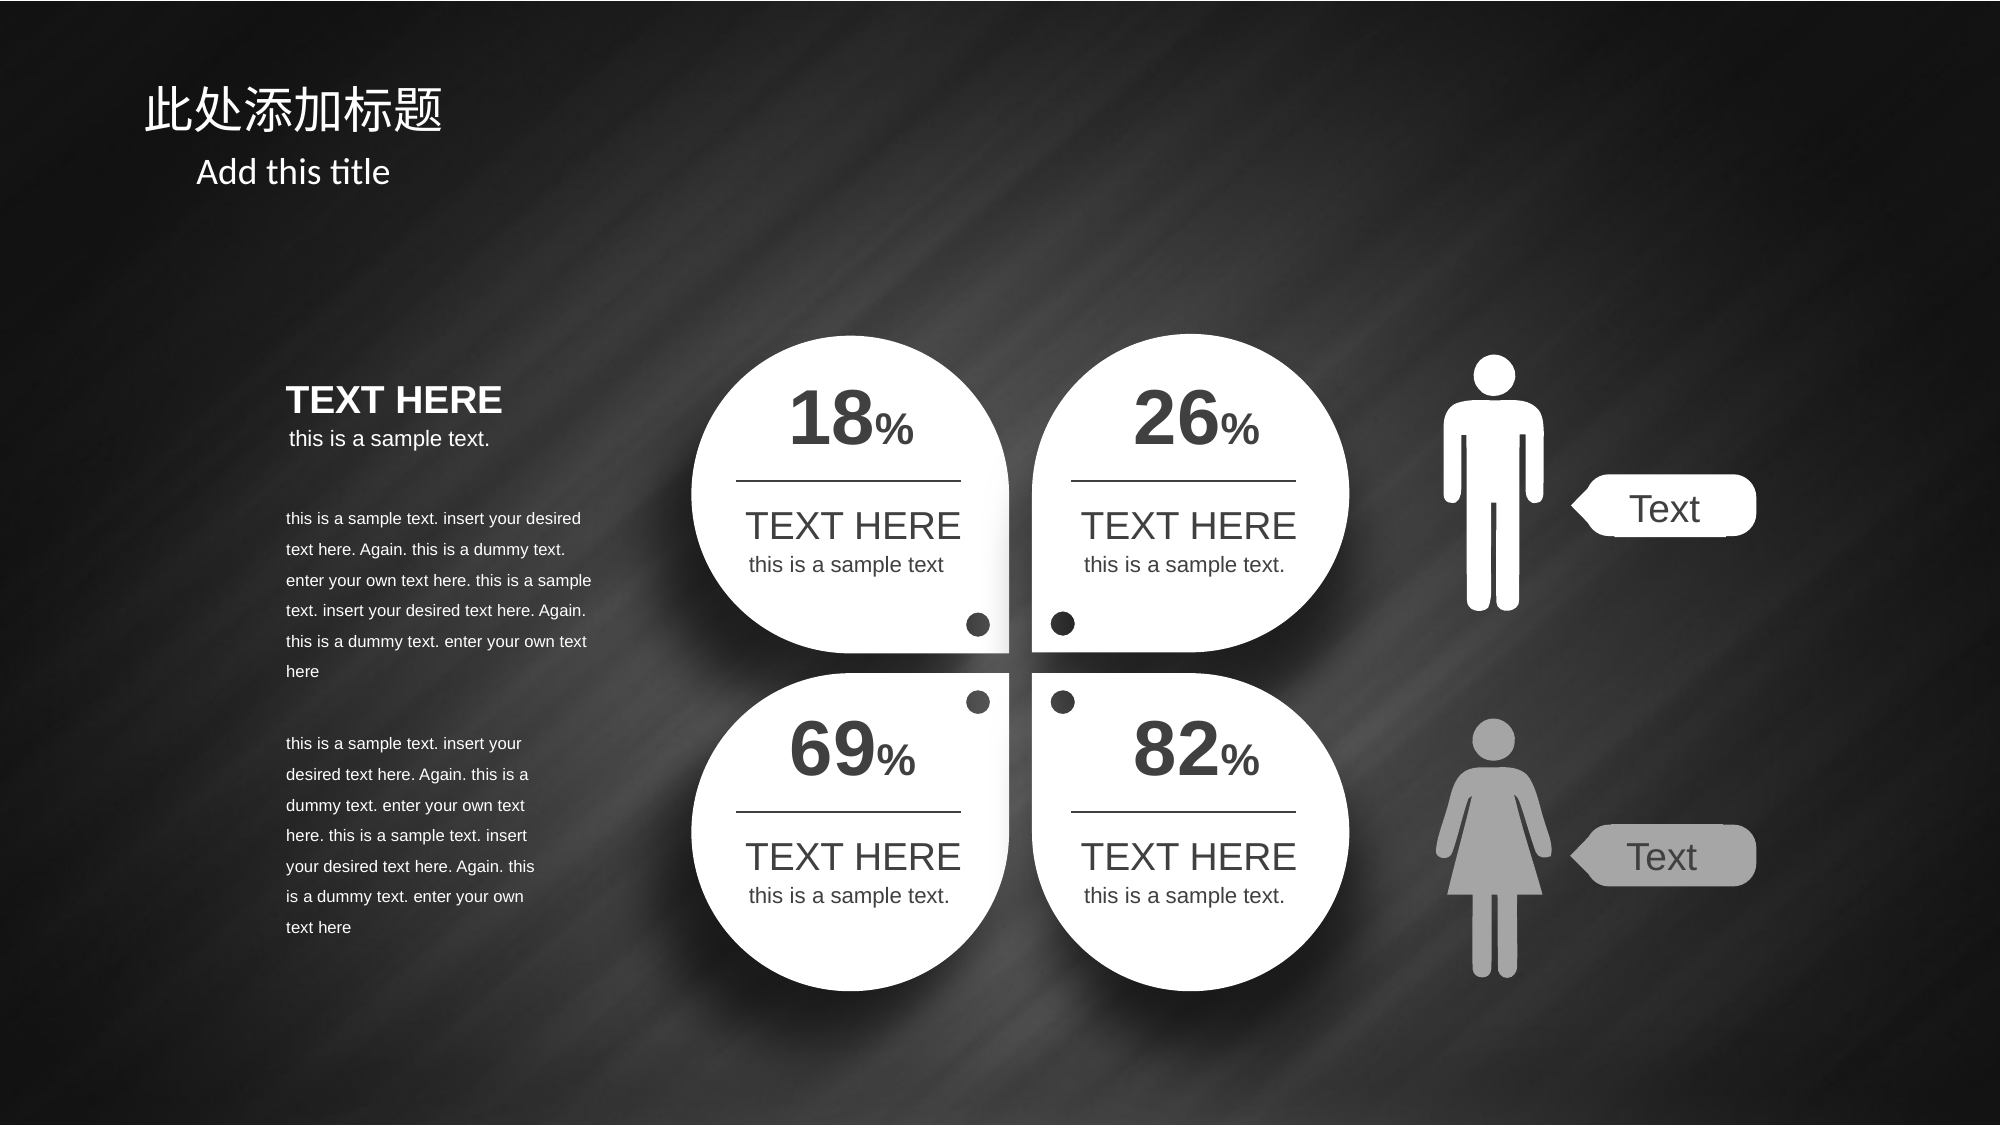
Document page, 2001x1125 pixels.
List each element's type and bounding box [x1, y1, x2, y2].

text_box [1435, 715, 1554, 981]
picture [0, 1, 2000, 1125]
text_box [1570, 474, 1757, 538]
text_box [1570, 824, 1757, 887]
text_box [268, 366, 612, 952]
text_box [728, 481, 979, 585]
text_box [728, 812, 979, 916]
text_box [1063, 481, 1315, 585]
text_box [1443, 350, 1544, 616]
text_box [1063, 812, 1315, 916]
